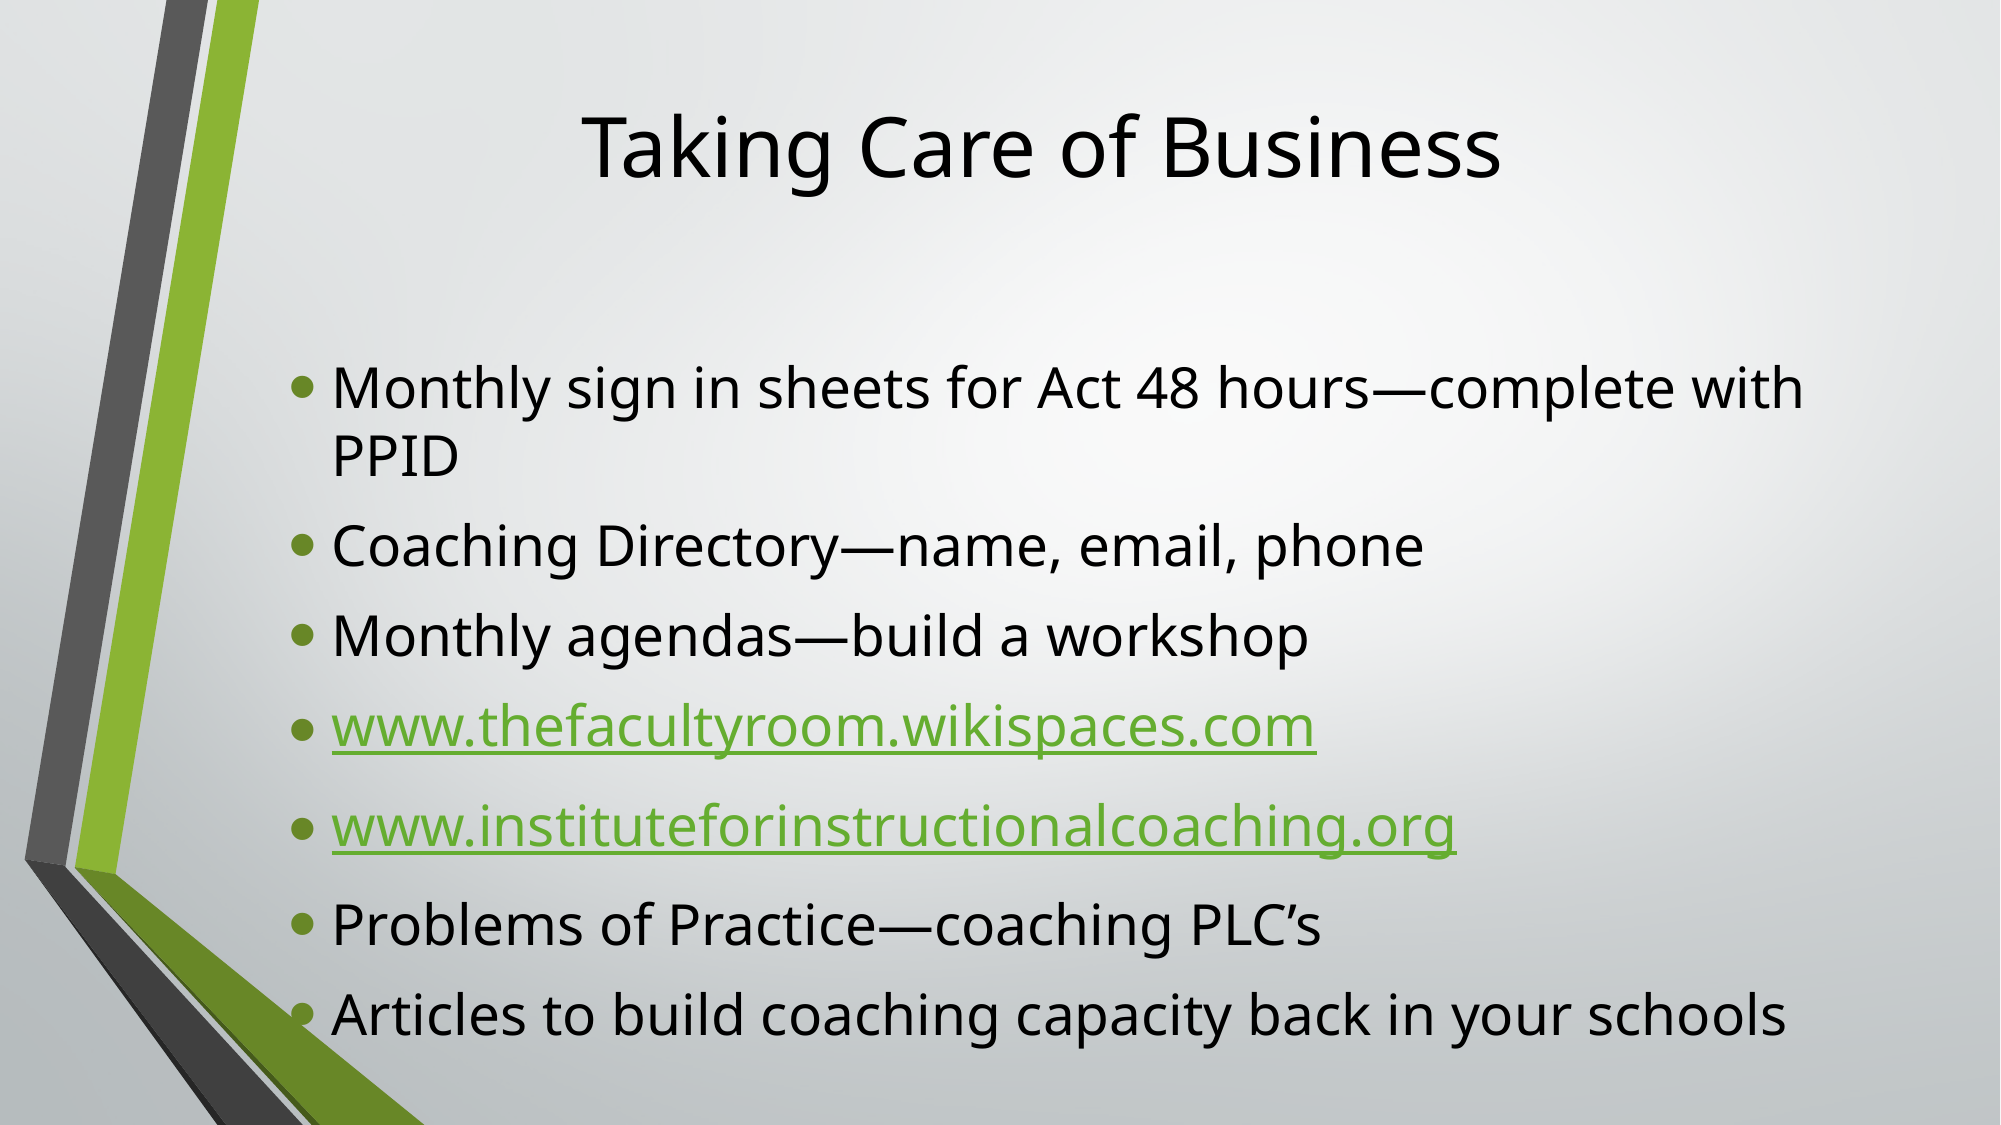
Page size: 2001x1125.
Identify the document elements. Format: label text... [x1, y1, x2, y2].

list Monthly sign in sheets for Act 48 hours—complete with PPID Coaching Directory—name, email, phone Monthly agendas—build a workshop www.thefacultyroom.wikispaces.com www.instituteforinstructionalcoaching.org Problems of Practice—coaching PLC’s Articles to build coaching capacity back in your schools [273, 344, 1881, 1056]
title Taking Care of Business [221, 0, 1865, 288]
